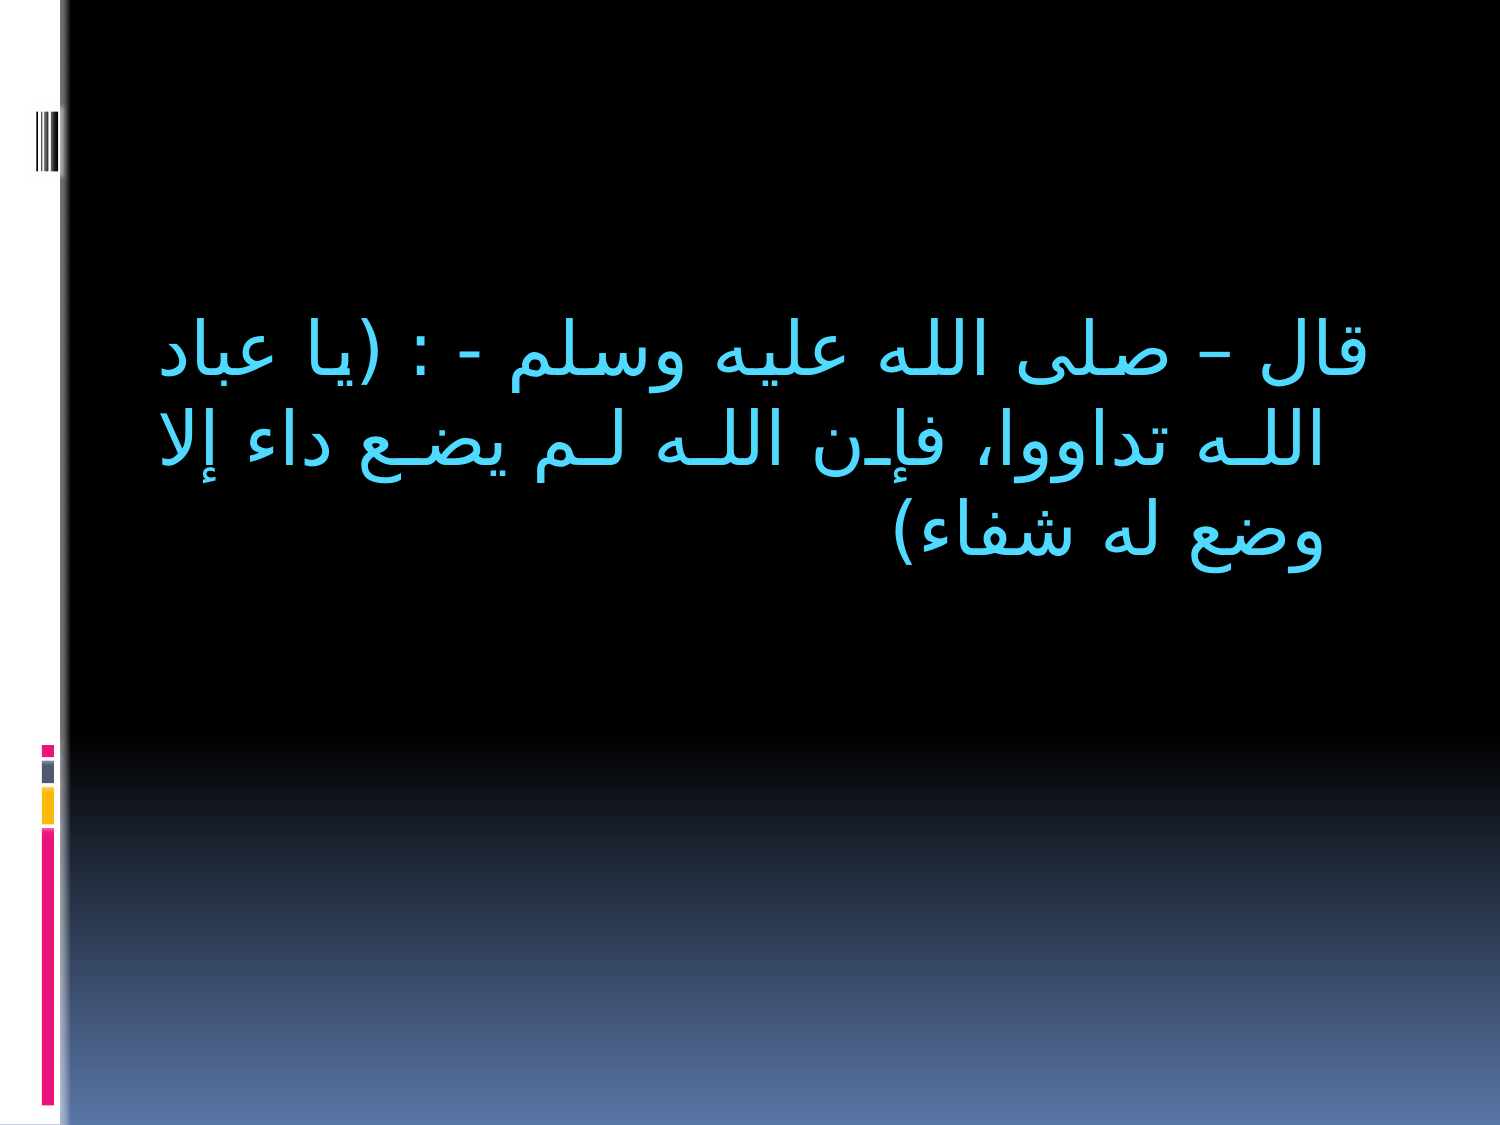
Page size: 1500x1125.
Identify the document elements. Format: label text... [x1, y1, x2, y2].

subtitle قال – صلى الله عليه وسلم - : (يا عباد الله تداووا، فإن الله لم يضع داء إلا وضع له شفاء) [140, 304, 1416, 668]
